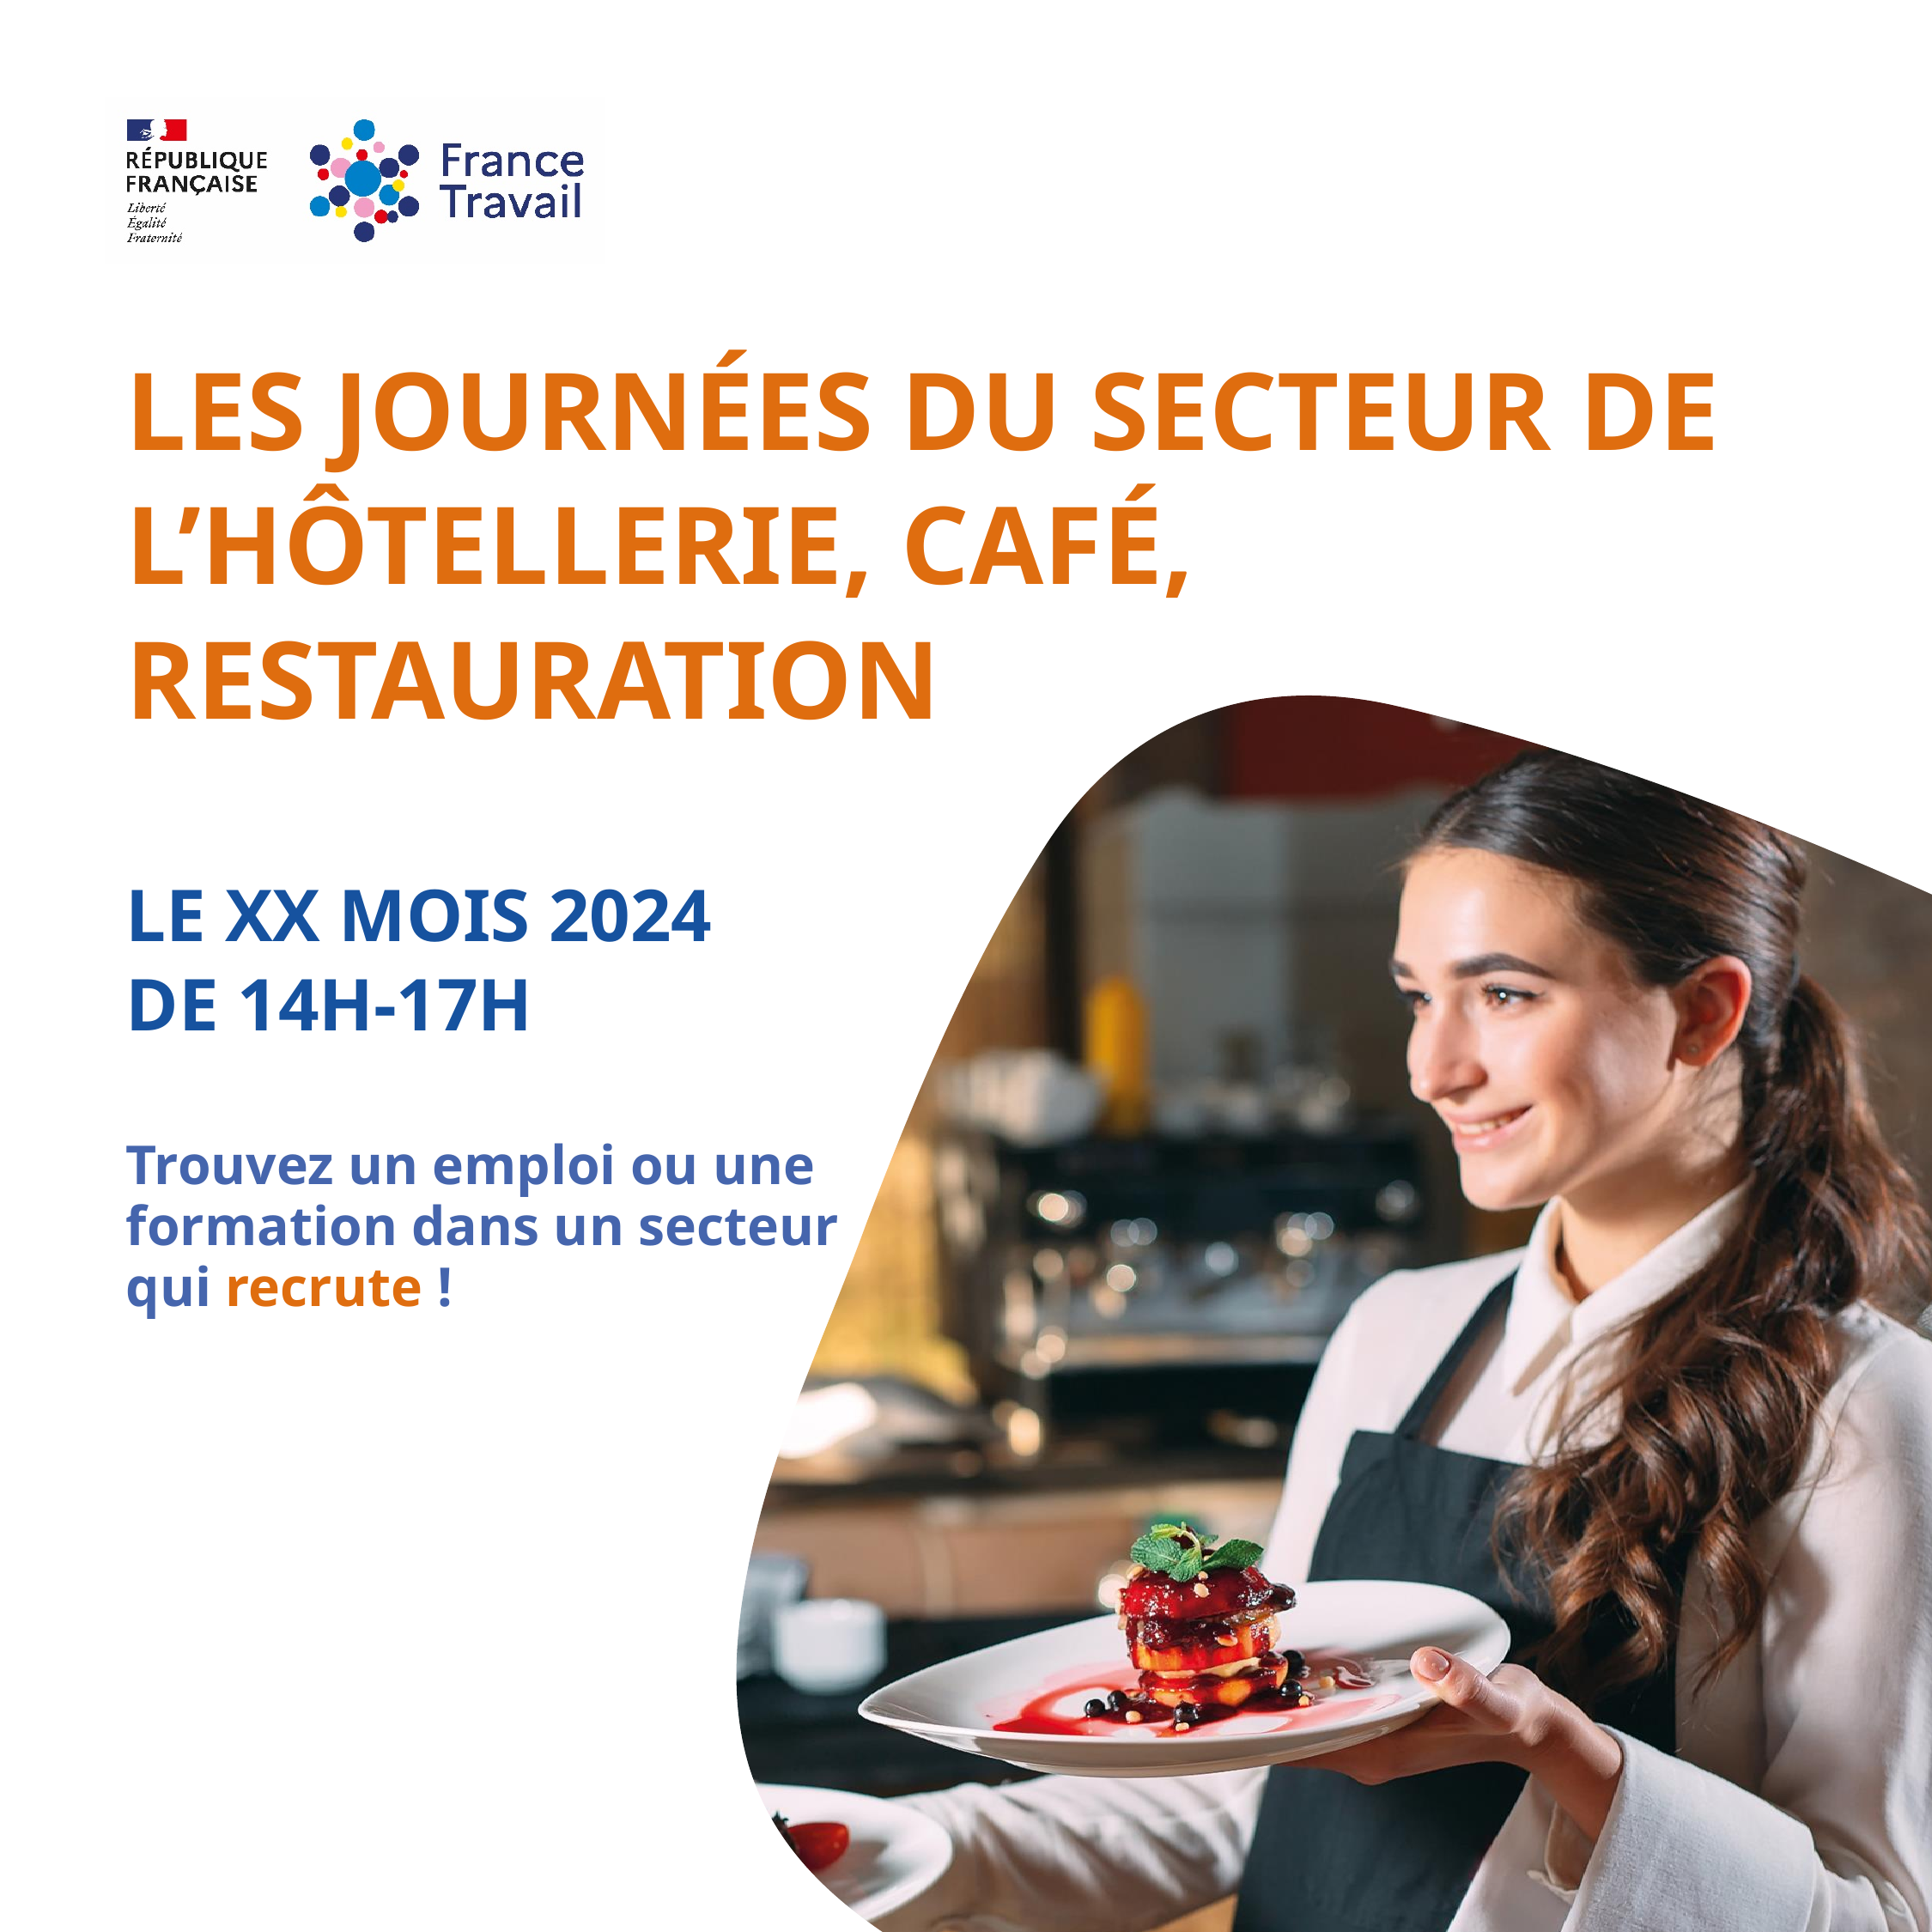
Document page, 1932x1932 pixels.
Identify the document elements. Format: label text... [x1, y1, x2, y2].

text_box Trouvez un emploi ou une formation dans un secteur qui recrute ! [113, 1127, 894, 1323]
text_box Les journées du secteur de l’hôtellerie, café, restauration [113, 331, 1759, 886]
picture [105, 97, 605, 264]
text_box Le xx mois 2024 De 14h-17h [113, 886, 975, 1052]
text_box [736, 821, 1932, 1932]
